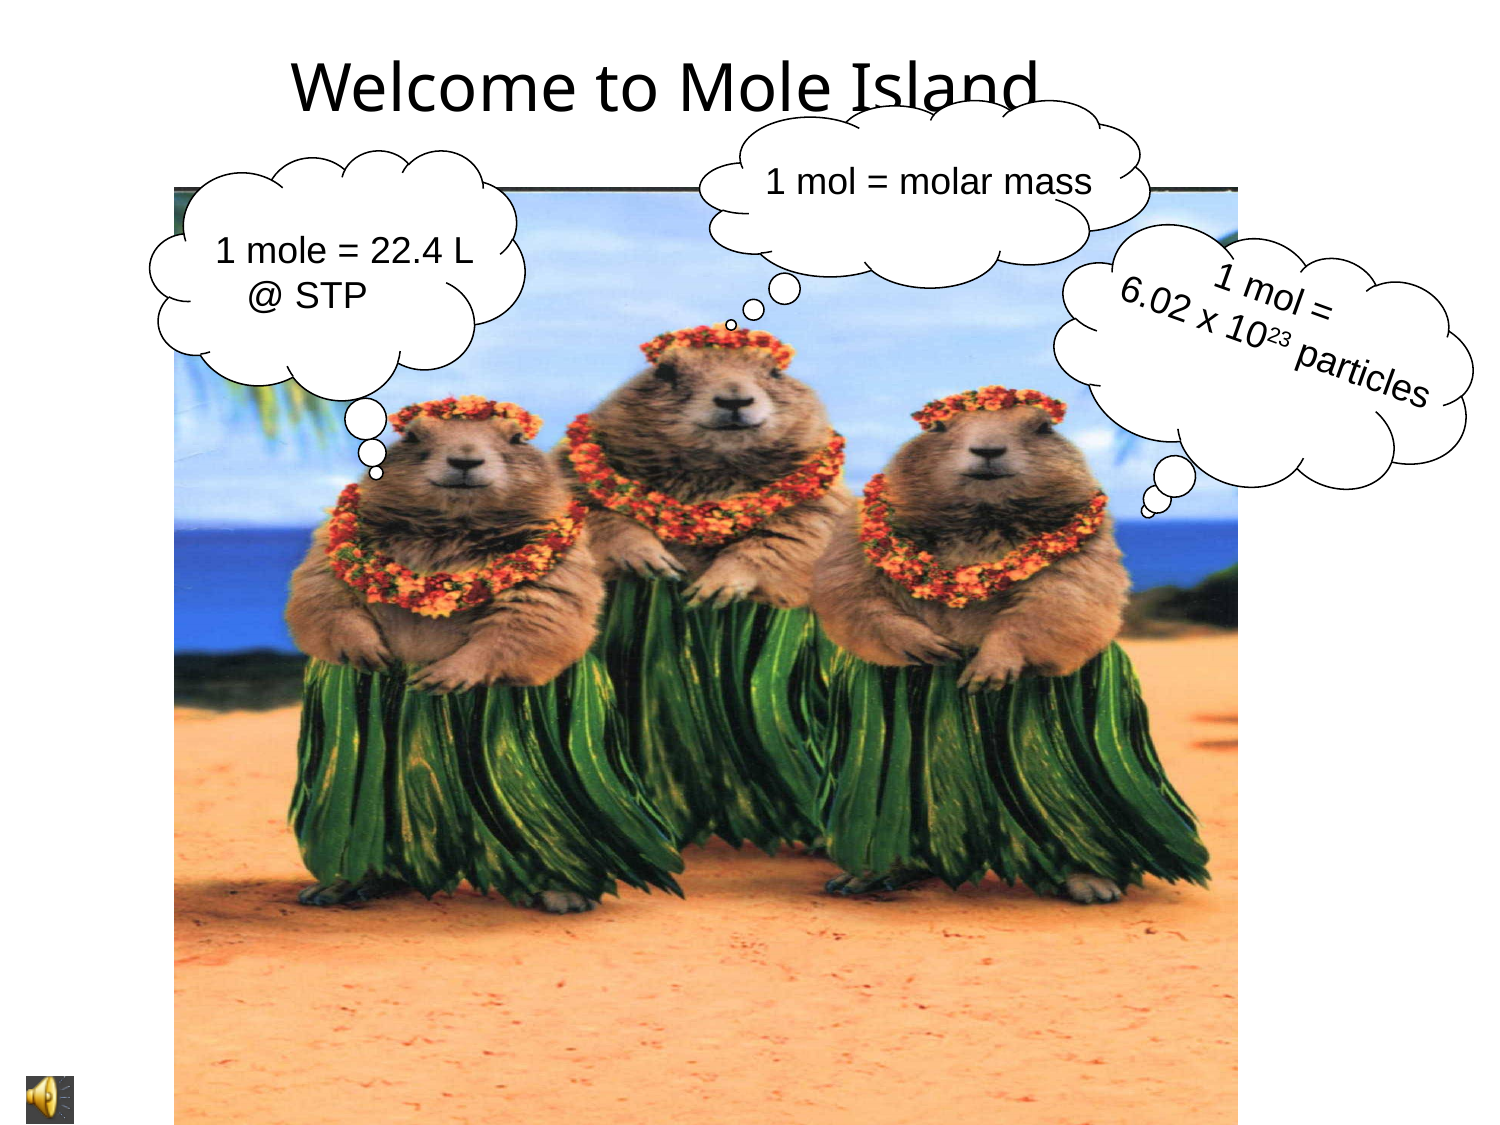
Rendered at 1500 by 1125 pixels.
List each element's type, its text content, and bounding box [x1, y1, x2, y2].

picture [1151, 187, 1238, 237]
picture [174, 187, 1238, 1125]
picture [24, 1074, 76, 1125]
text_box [149, 149, 526, 401]
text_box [1049, 237, 1476, 488]
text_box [699, 99, 1151, 288]
list Welcome to Mole Island [274, 37, 1500, 713]
